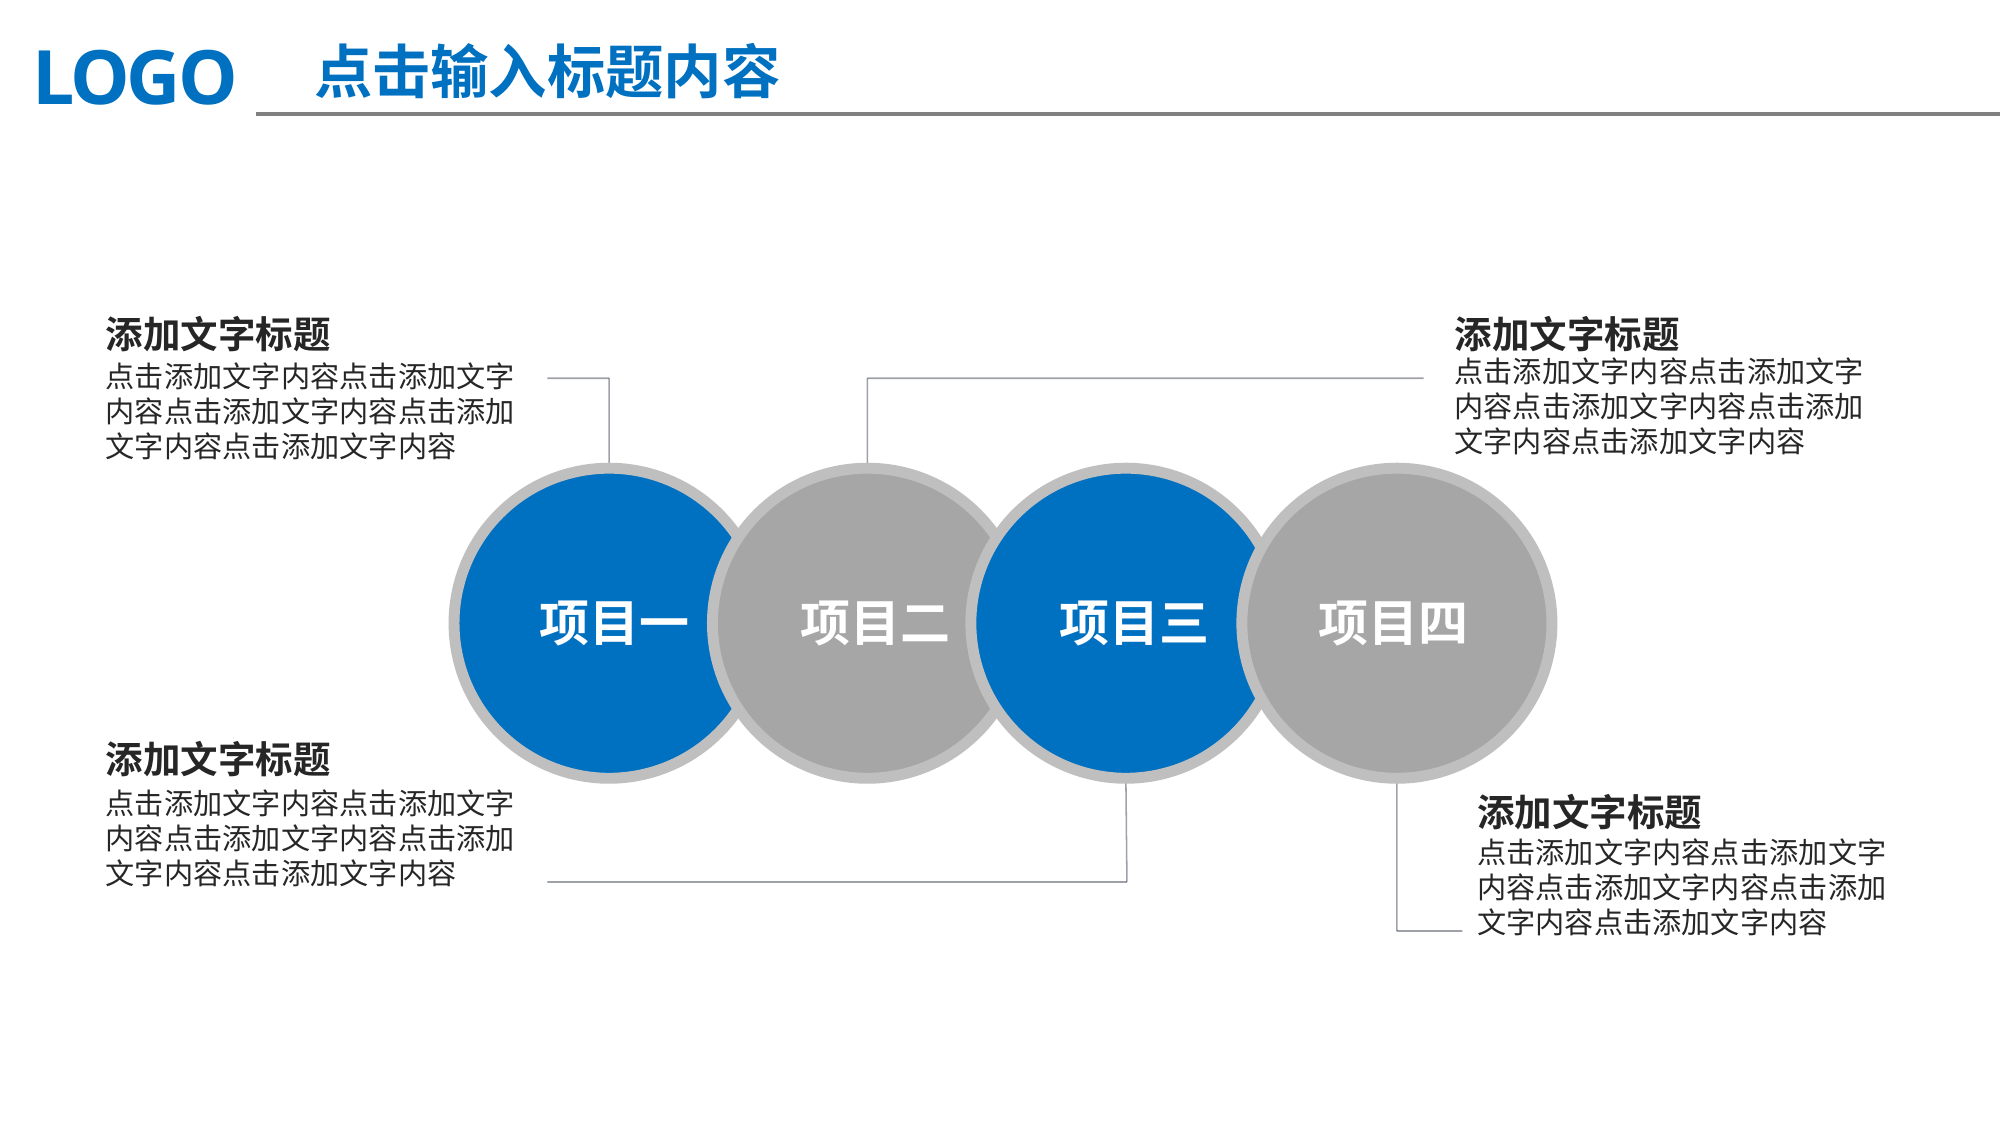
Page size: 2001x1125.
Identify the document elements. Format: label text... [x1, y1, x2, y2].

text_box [90, 710, 548, 986]
text_box 点击输入标题内容 [277, 28, 818, 113]
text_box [1241, 467, 1553, 779]
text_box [712, 467, 969, 779]
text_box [970, 467, 1240, 779]
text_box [90, 285, 548, 540]
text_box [453, 467, 711, 779]
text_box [1461, 762, 1920, 1035]
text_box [1439, 285, 1897, 554]
